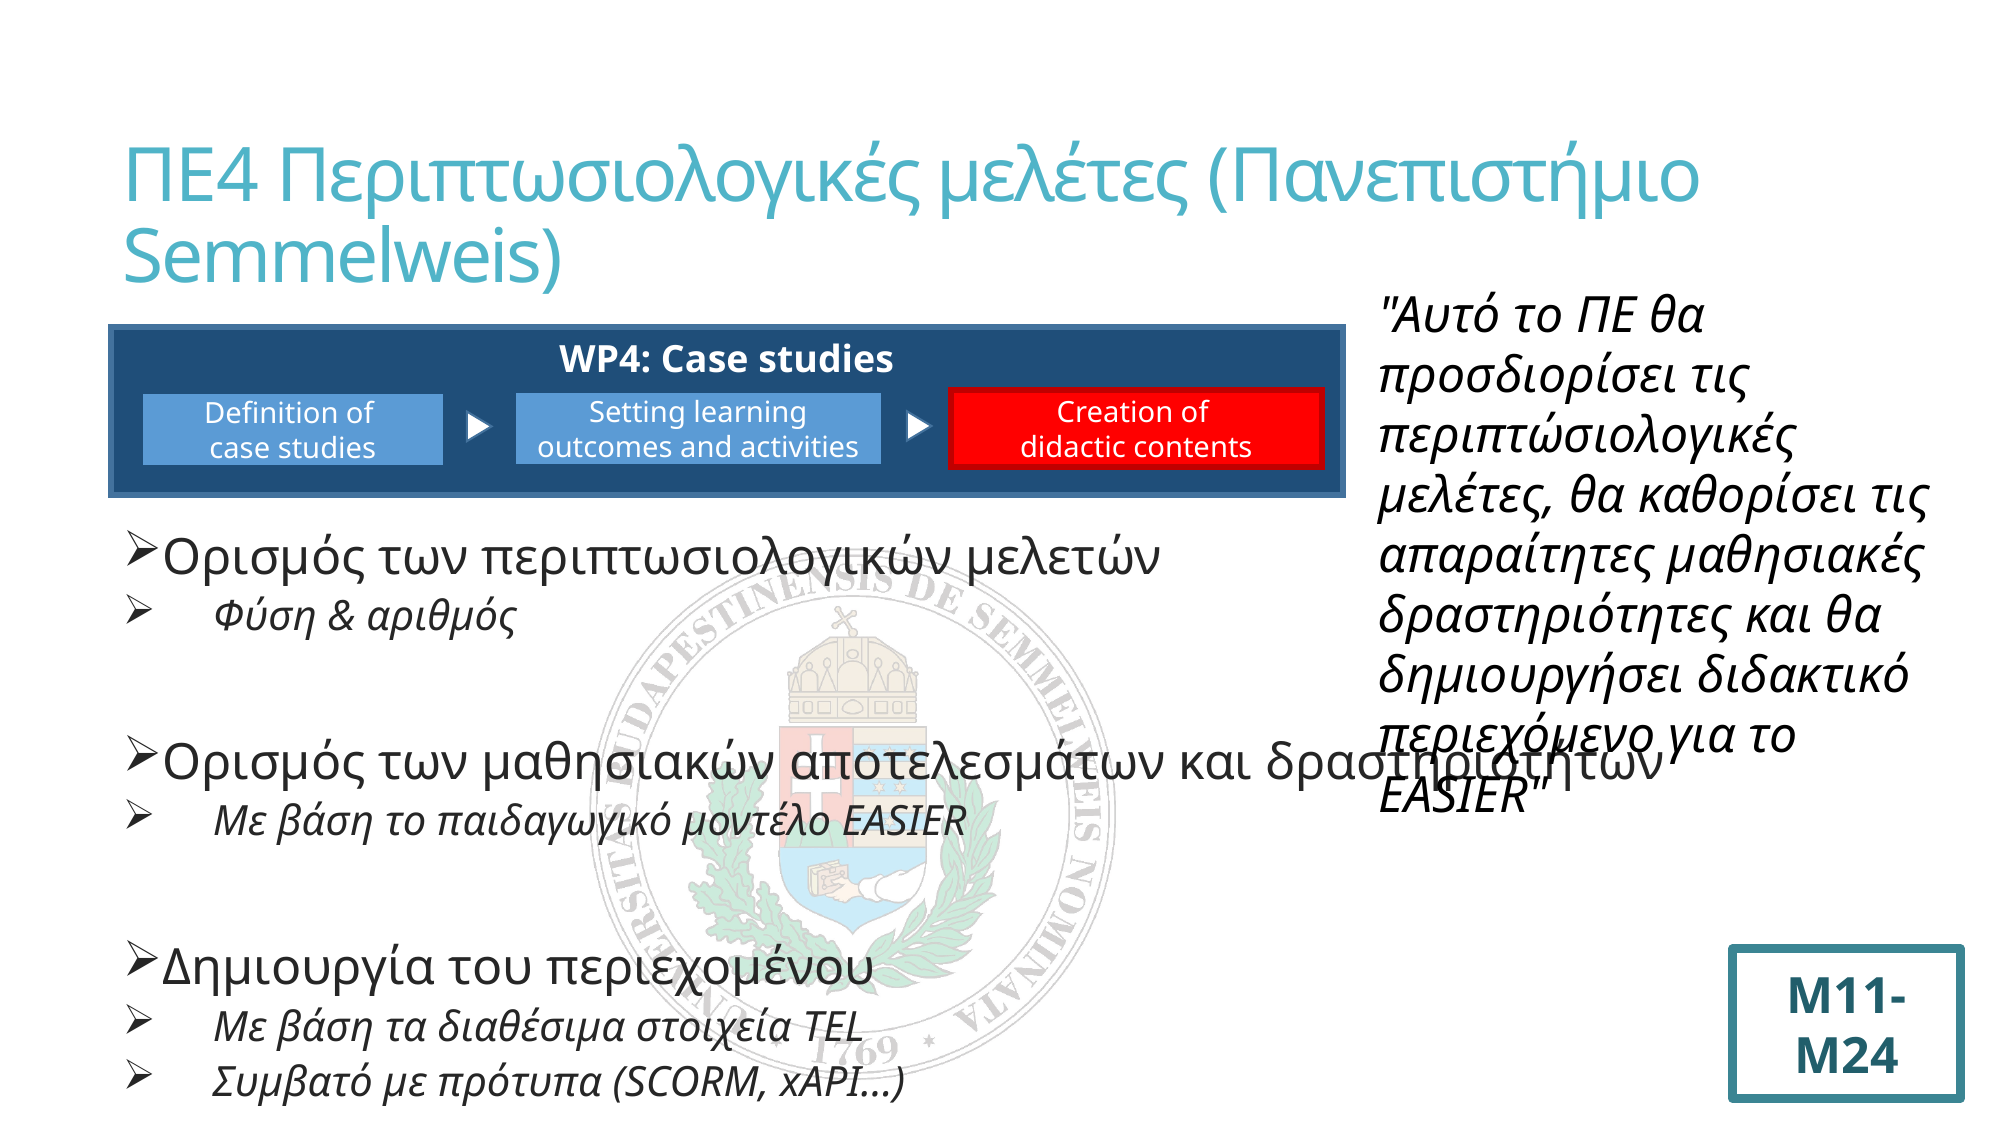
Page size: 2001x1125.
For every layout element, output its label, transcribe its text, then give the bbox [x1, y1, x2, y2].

list Ορισμός των περιπτωσιολογικών μελετών Φύση & αριθμός Ορισμός των μαθησιακών αποτελεσμάτων και δραστηριοτήτων Με βάση το παιδαγωγικό μοντέλο EASIER Δημιουργία του περιεχομένου Με βάση τα διαθέσιμα στοιχεία TEL Συμβατό με πρότυπα (SCORM, xAPI…) [107, 525, 555, 1100]
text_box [110, 326, 1344, 495]
title ΠΕ4 Περιπτωσιολογικές μελέτες (Πανεπιστήμιο Semmelweis) [107, 81, 1875, 354]
list Ορισμός των περιπτωσιολογικών μελετών Φύση & αριθμός Ορισμός των μαθησιακών αποτελεσμάτων και δραστηριοτήτων Με βάση το παιδαγωγικό μοντέλο EASIER Δημιουργία του περιεχομένου Με βάση τα διαθέσιμα στοιχεία TEL Συμβατό με πρότυπα (SCORM, xAPI…) [1137, 525, 1872, 1100]
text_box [555, 525, 1137, 1102]
text_box "Αυτό το ΠΕ θα προσδιορίσει τις περιπτώσιολογικές μελέτες, θα καθορίσει τις απαραίτητες μαθησιακές δραστηριότητες και θα δημιουργήσει διδακτικό περιεχόμενο για το EASIER" [1363, 275, 1993, 830]
text_box M11-M24 [1731, 948, 1962, 1100]
